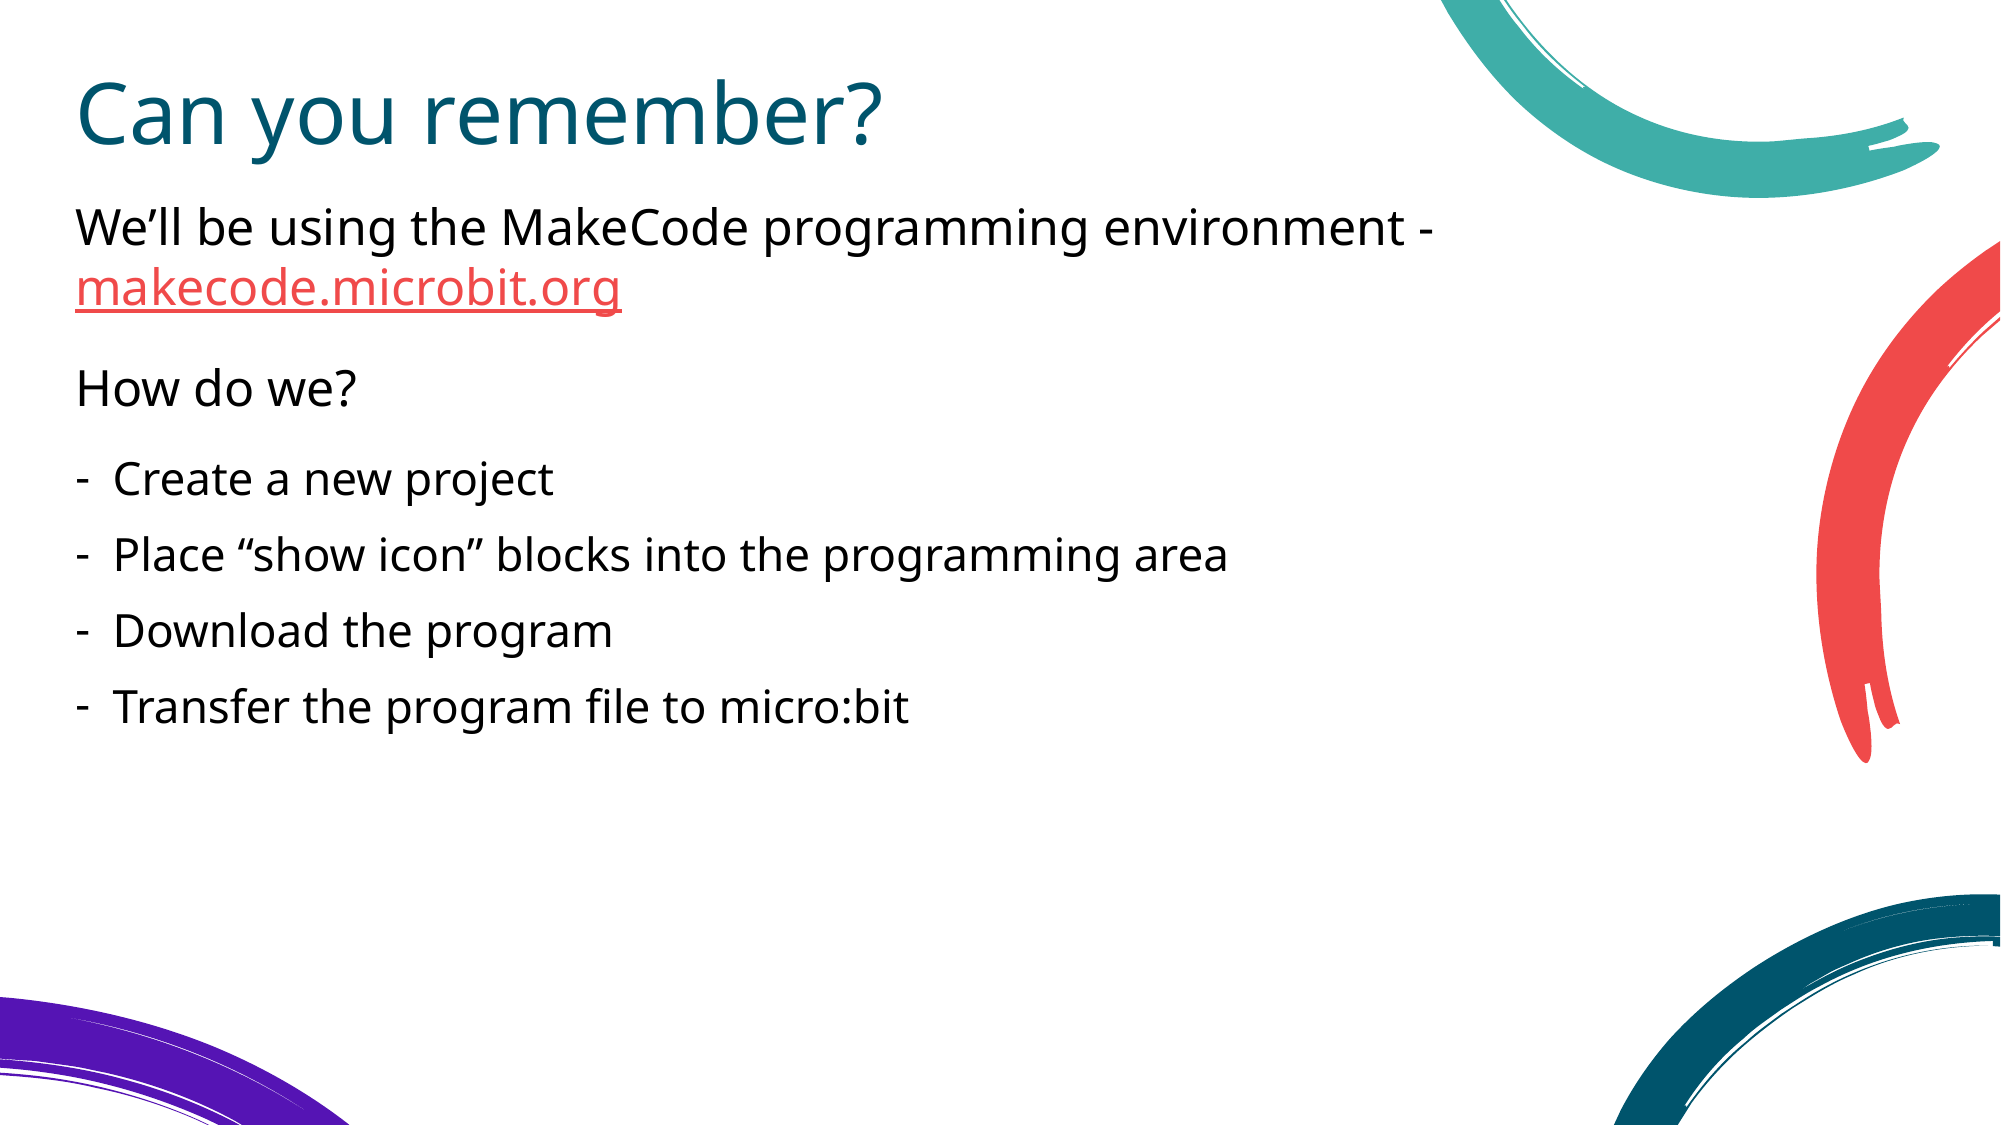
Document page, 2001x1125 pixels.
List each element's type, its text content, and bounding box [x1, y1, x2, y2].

list We’ll be using the MakeCode programming environment - makecode.microbit.org How do we? Create a new project Place “show icon” blocks into the programming area Download the program Transfer the program file to micro:bit [55, 175, 1828, 1002]
picture [1897, 945, 1989, 959]
title Can you remember? [55, 50, 1828, 175]
